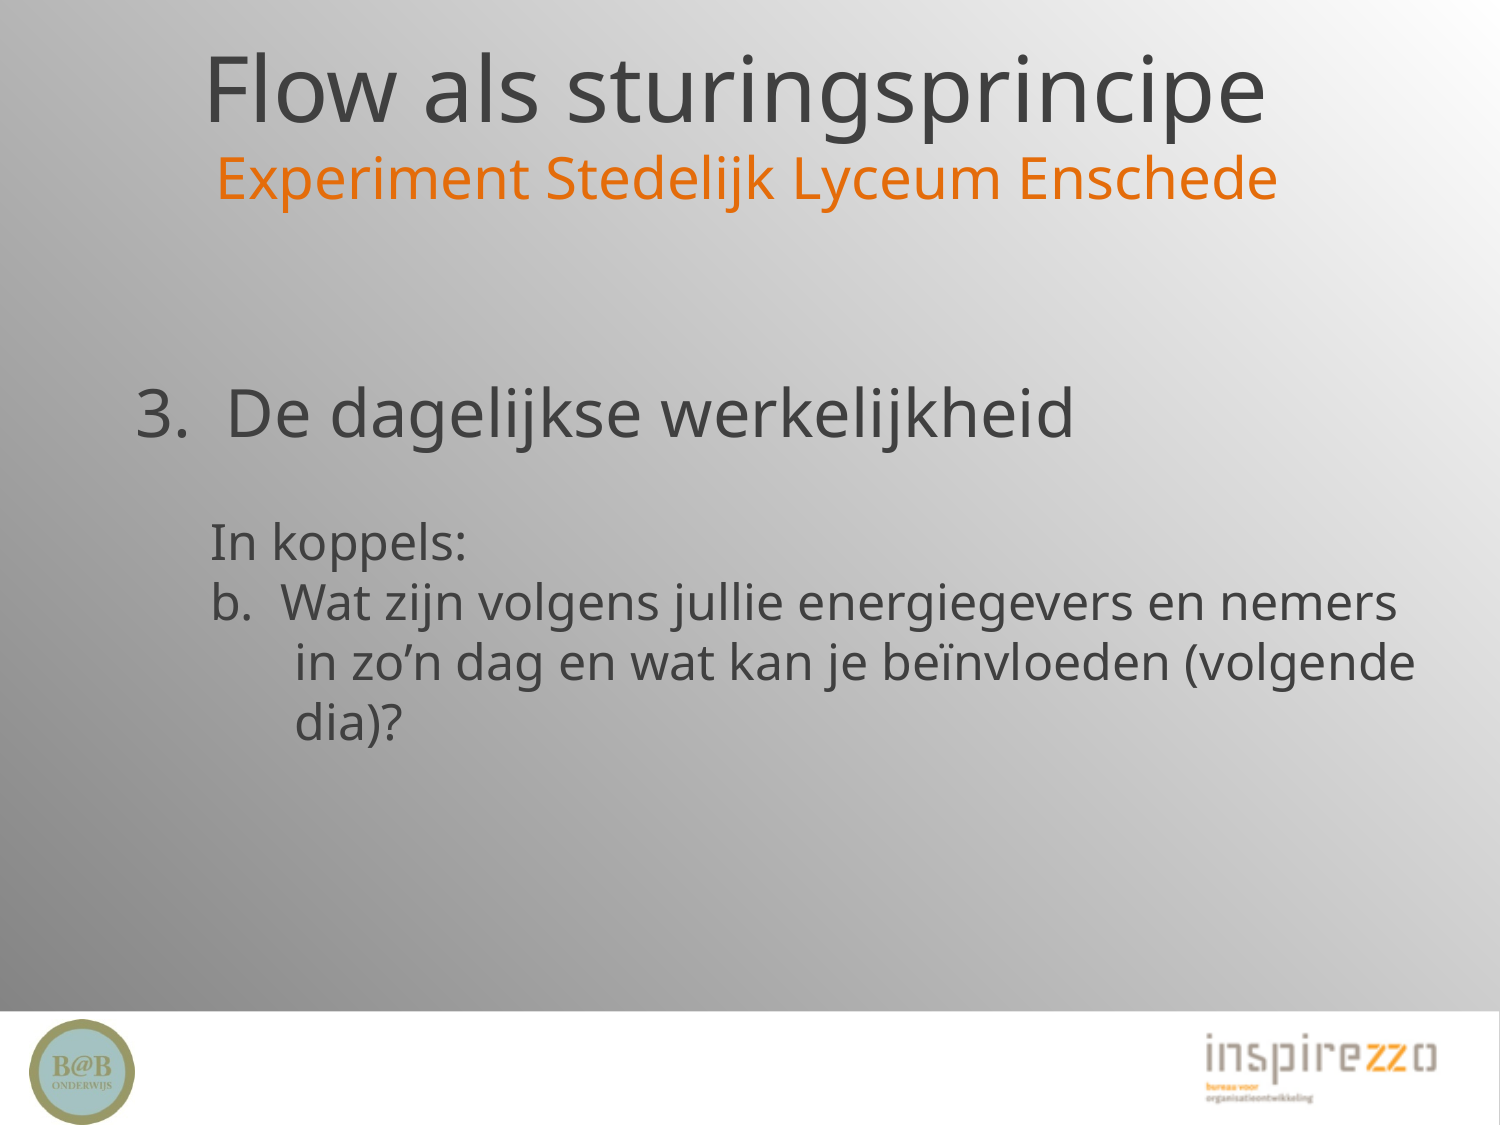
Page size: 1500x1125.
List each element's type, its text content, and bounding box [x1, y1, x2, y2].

picture [29, 1019, 136, 1125]
text_box [0, 1009, 1500, 1125]
text_box Flow als sturingsprincipe Experiment Stedelijk Lyceum Enschede [18, 23, 1478, 219]
picture [1091, 1015, 1494, 1123]
text_box 3. De dagelijkse werkelijkheid In koppels: b. Wat zijn volgens jullie energiegevers en nemers in zo’n dag en wat kan je beïnvloeden (volgende dia)? [120, 363, 1459, 878]
